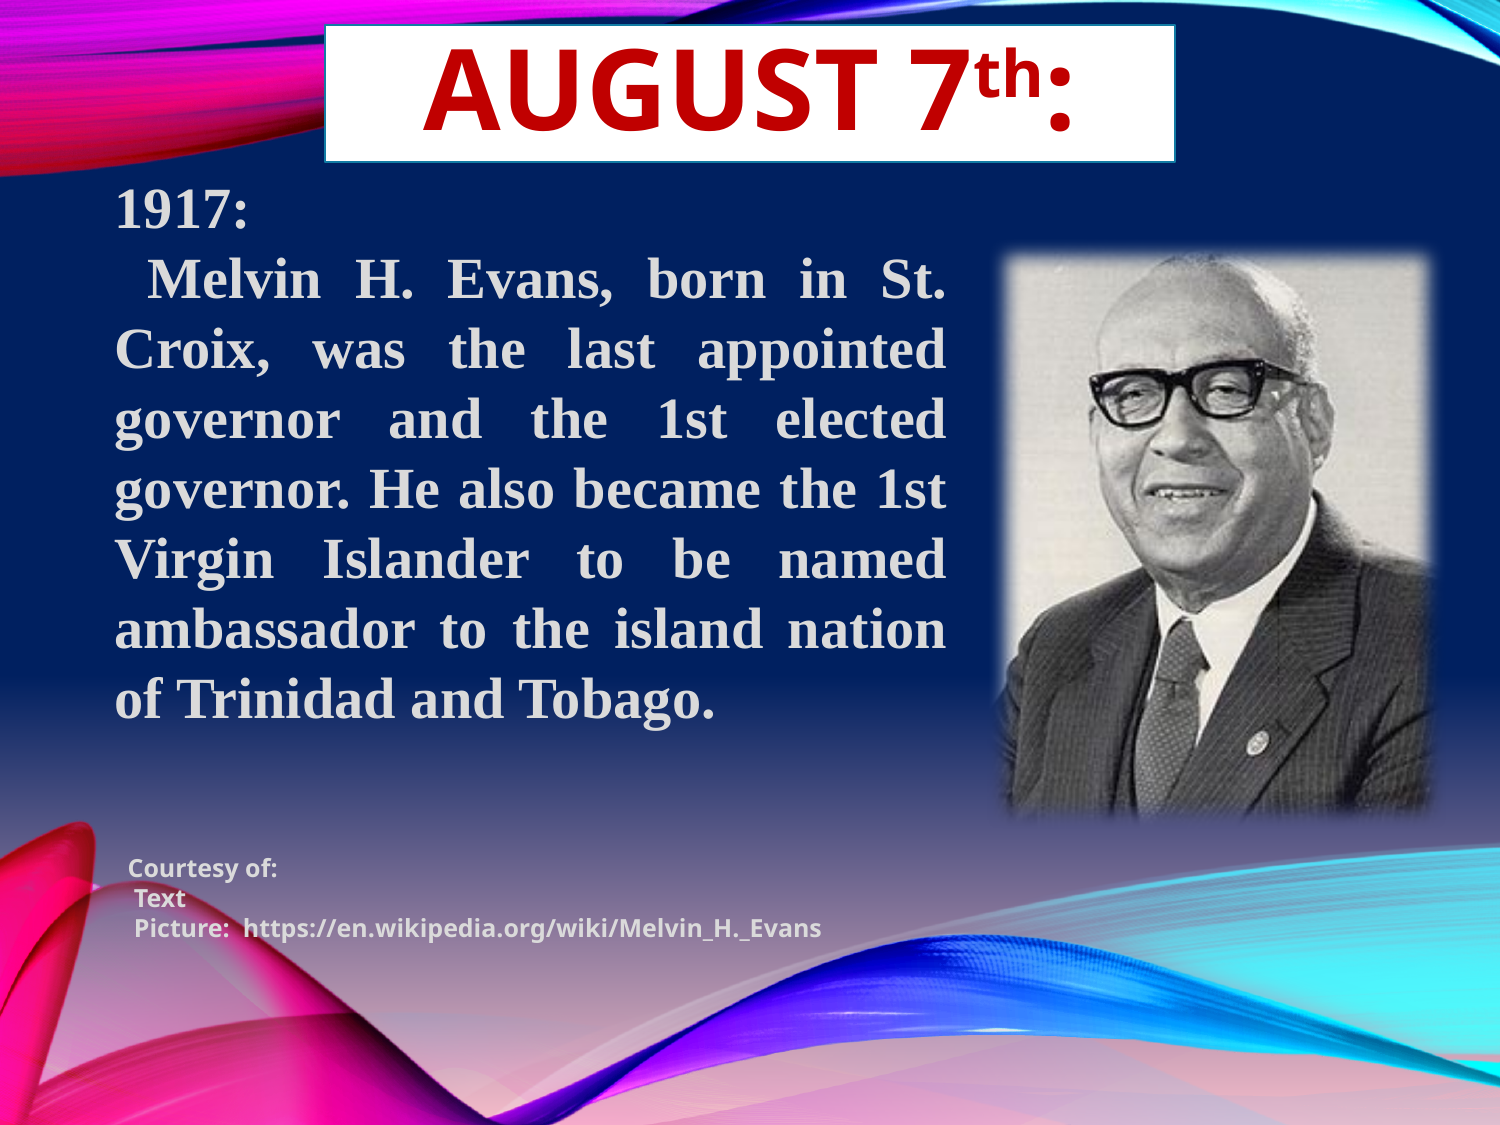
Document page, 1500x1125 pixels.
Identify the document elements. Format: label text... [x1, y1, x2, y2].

title AUGUST 7th: [324, 24, 1176, 163]
picture [0, 0, 1500, 178]
text_box 1917: Melvin H. Evans, born in St. Croix, was the last appointed governor and the 1st elected governor. He also became the 1st Virgin Islander to be named ambassador to the island nation of Trinidad and Tobago. [99, 162, 963, 828]
text_box Courtesy of: Text Picture: https://en.wikipedia.org/wiki/Melvin_H._Evans [112, 844, 1300, 950]
picture [0, 237, 1500, 1125]
